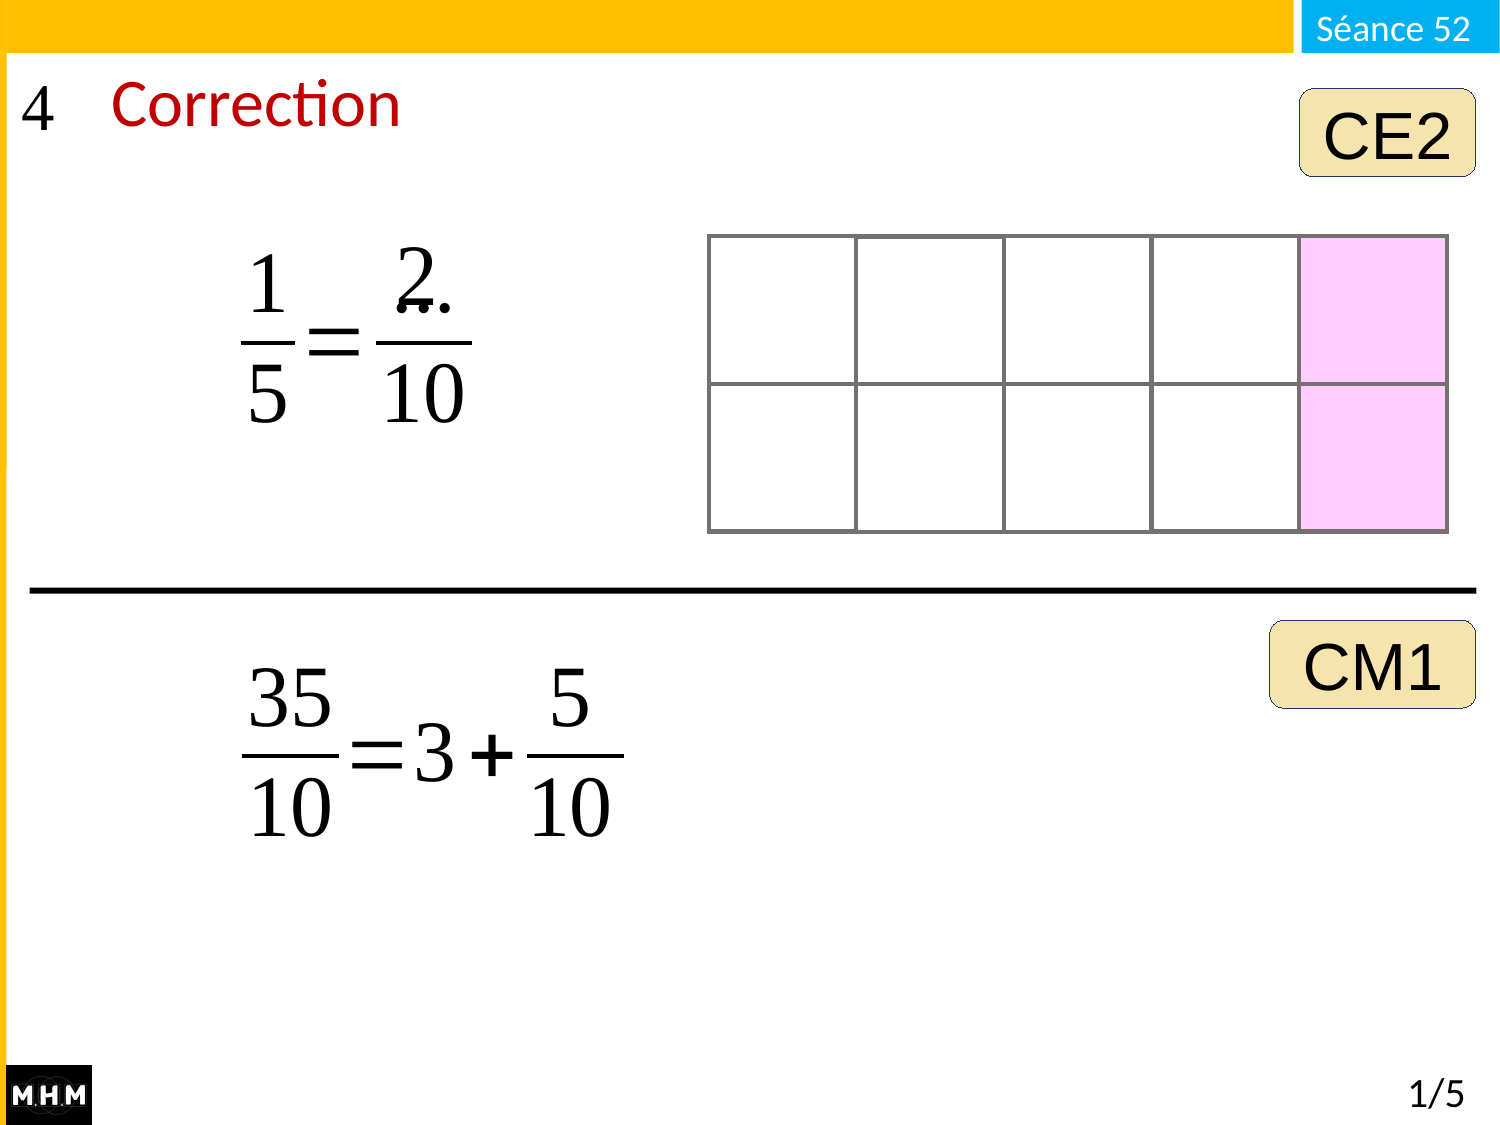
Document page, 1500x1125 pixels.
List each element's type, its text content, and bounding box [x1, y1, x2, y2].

list 1/5 [1373, 1064, 1500, 1125]
text_box Correction [96, 60, 478, 149]
picture [6, 1065, 92, 1125]
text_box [708, 235, 1447, 532]
text_box CE2 [1299, 88, 1476, 177]
text_box CM1 [1269, 620, 1476, 709]
